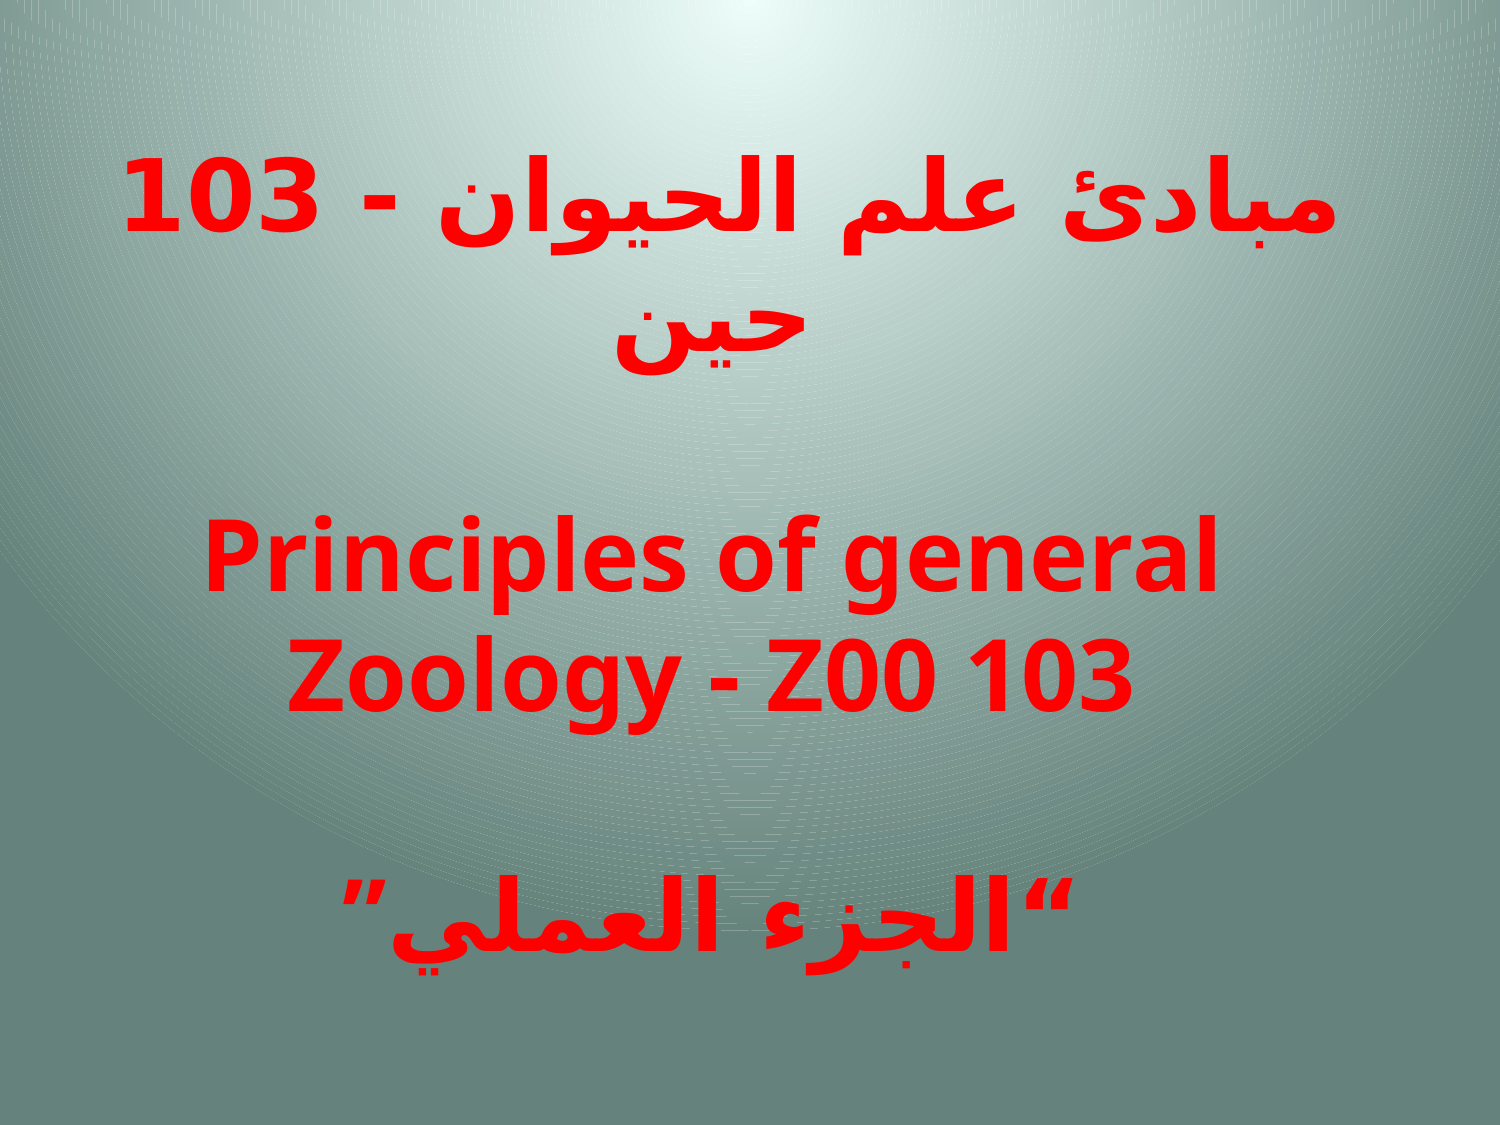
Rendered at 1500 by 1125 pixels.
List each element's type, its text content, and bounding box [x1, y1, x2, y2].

title مبادئ علم الحيوان - 103 حين Principles of general Zoology - Z00 103 ”الجزء العملي“ [37, 337, 1388, 526]
